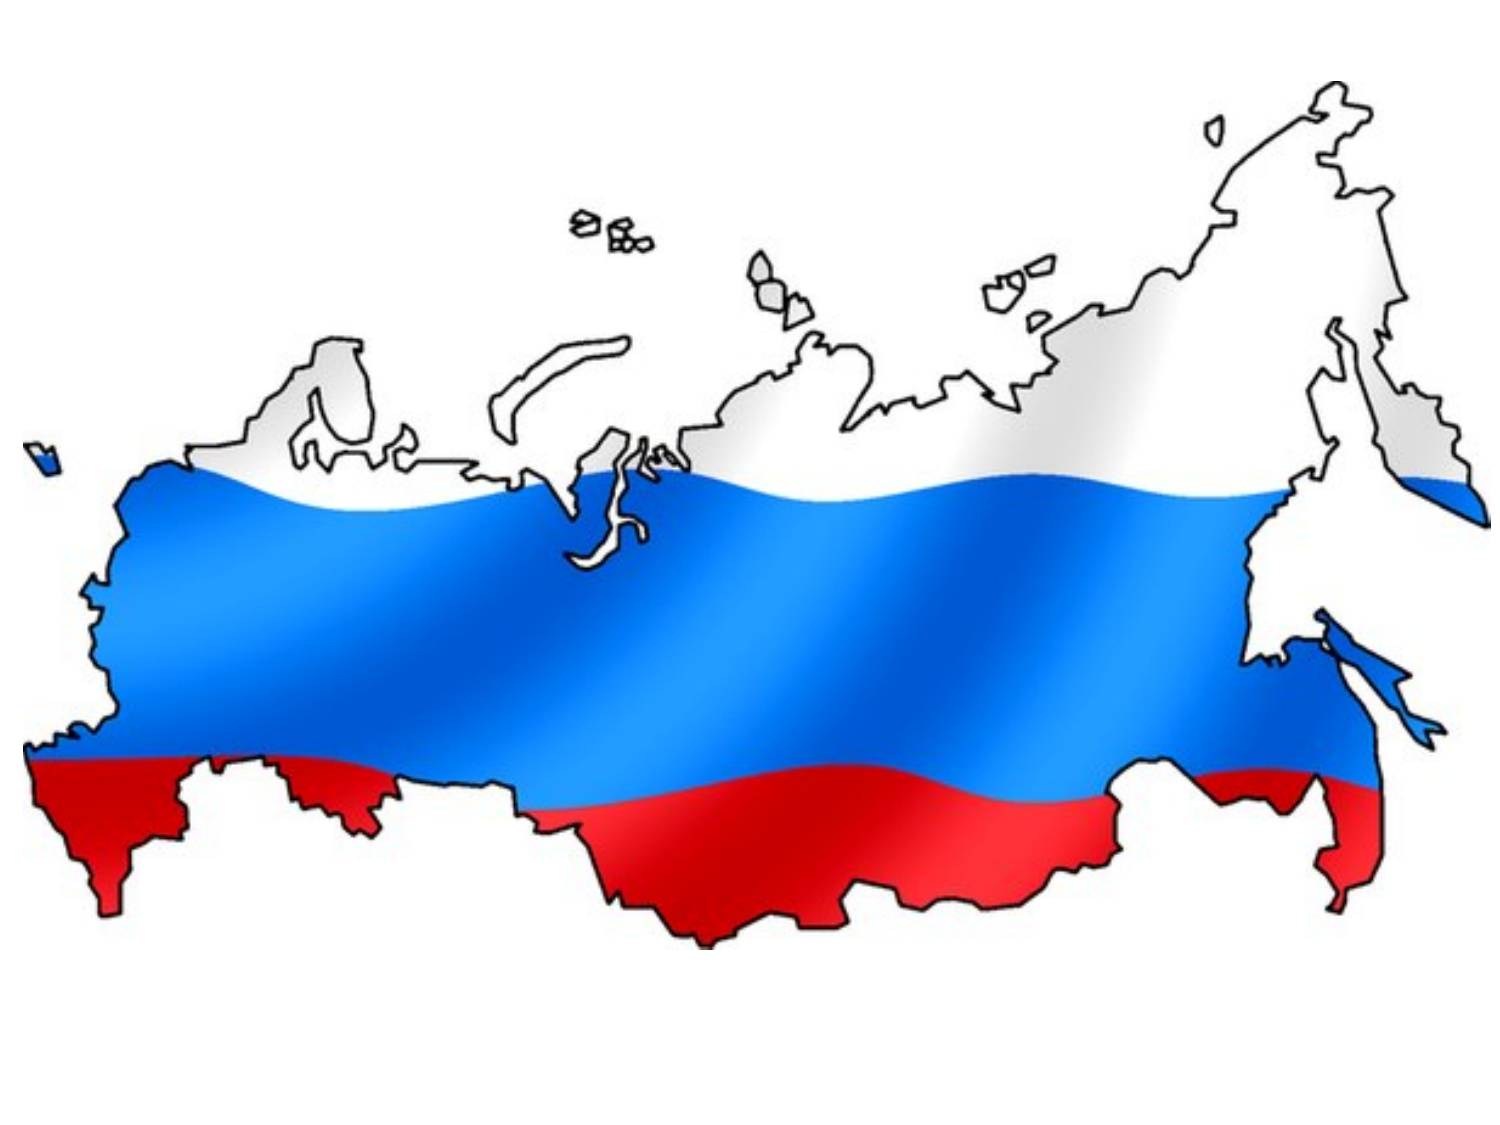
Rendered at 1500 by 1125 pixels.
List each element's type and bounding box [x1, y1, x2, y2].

list [23, 81, 1491, 950]
